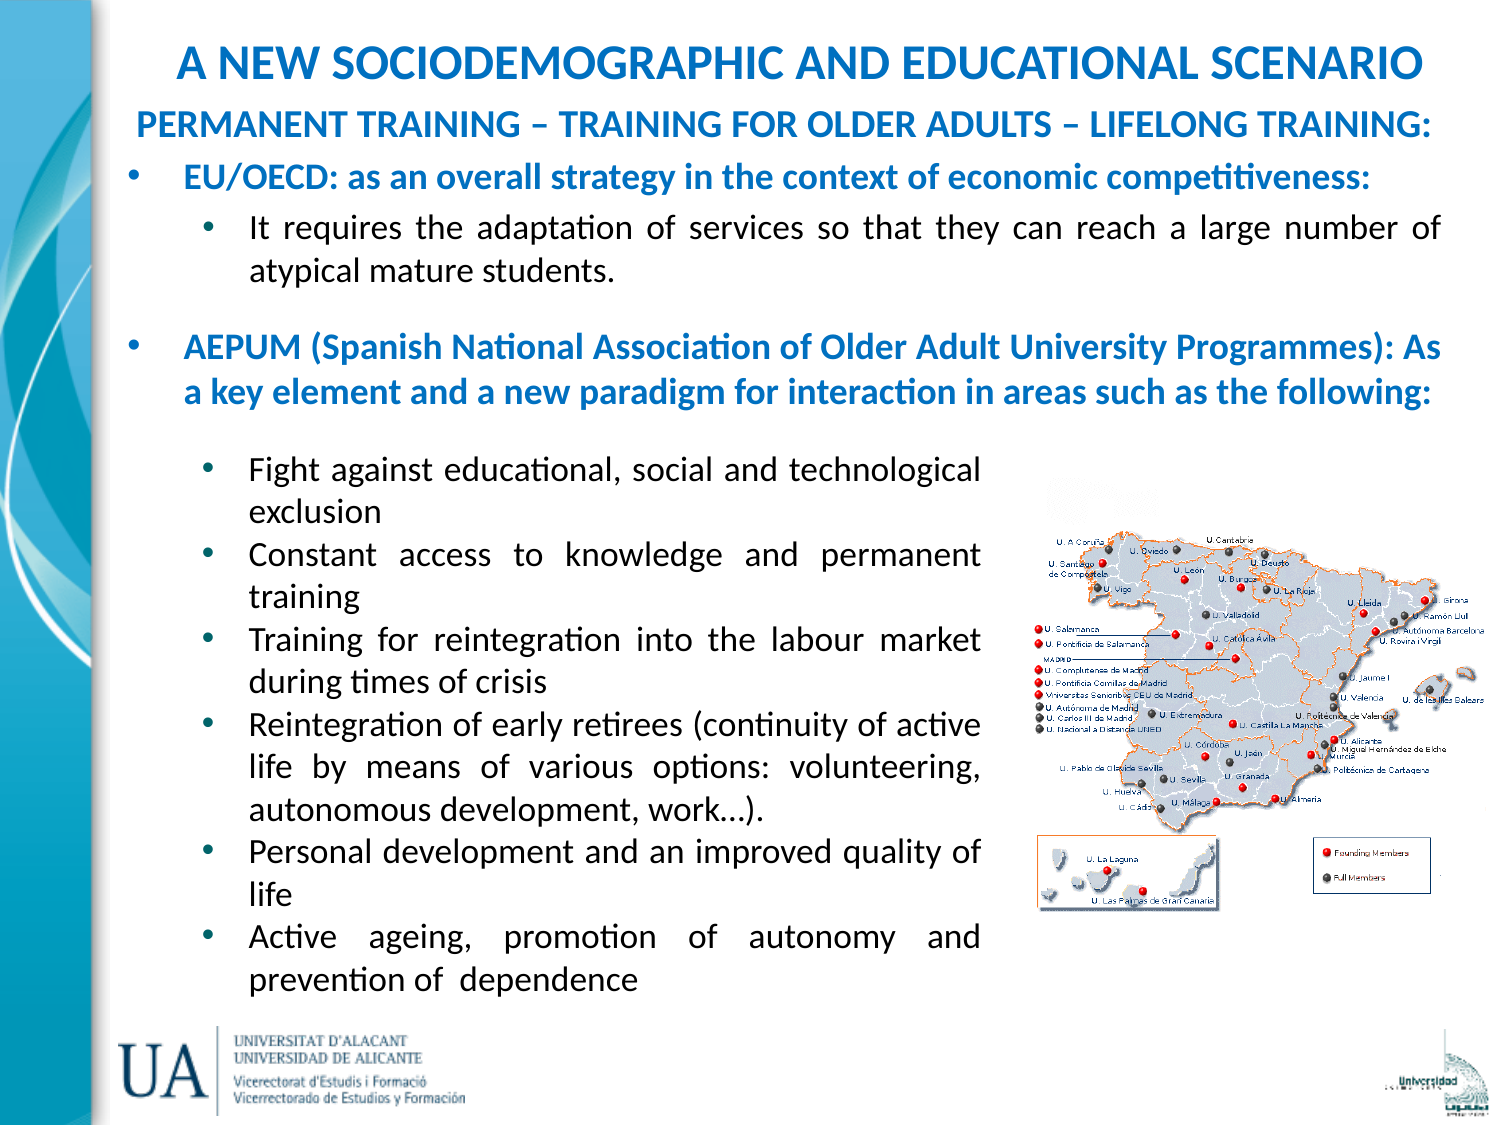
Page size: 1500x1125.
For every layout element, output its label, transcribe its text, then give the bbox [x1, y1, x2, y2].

picture [0, 0, 110, 1125]
picture [1384, 1029, 1489, 1118]
title A NEW SOCIODEMOGRAPHIC AND EDUCATIONAL SCENARIO [112, 0, 1489, 119]
picture [1033, 477, 1495, 931]
picture [118, 1026, 465, 1116]
text_box Fight against educational, social and technological exclusion Constant access to knowledge and permanent training Training for reintegration into the labour market during times of crisis Reintegration of early retirees (continuity of active life by means of various options: volunteering, autonomous development, work…). Personal development and an improved quality of life Active ageing, promotion of autonomy and prevention of dependence [112, 438, 998, 1006]
list PERMANENT TRAINING – TRAINING FOR OLDER ADULTS – LIFELONG TRAINING: EU/OECD: as an overall strategy in the context of economic competitiveness: It requires the adaptation of services so that they can reach a large number of atypical mature students. AEPUM (Spanish National Association of Older Adult University Programmes): As a key element and a new paradigm for interaction in areas such as the following: [112, 90, 1458, 1024]
